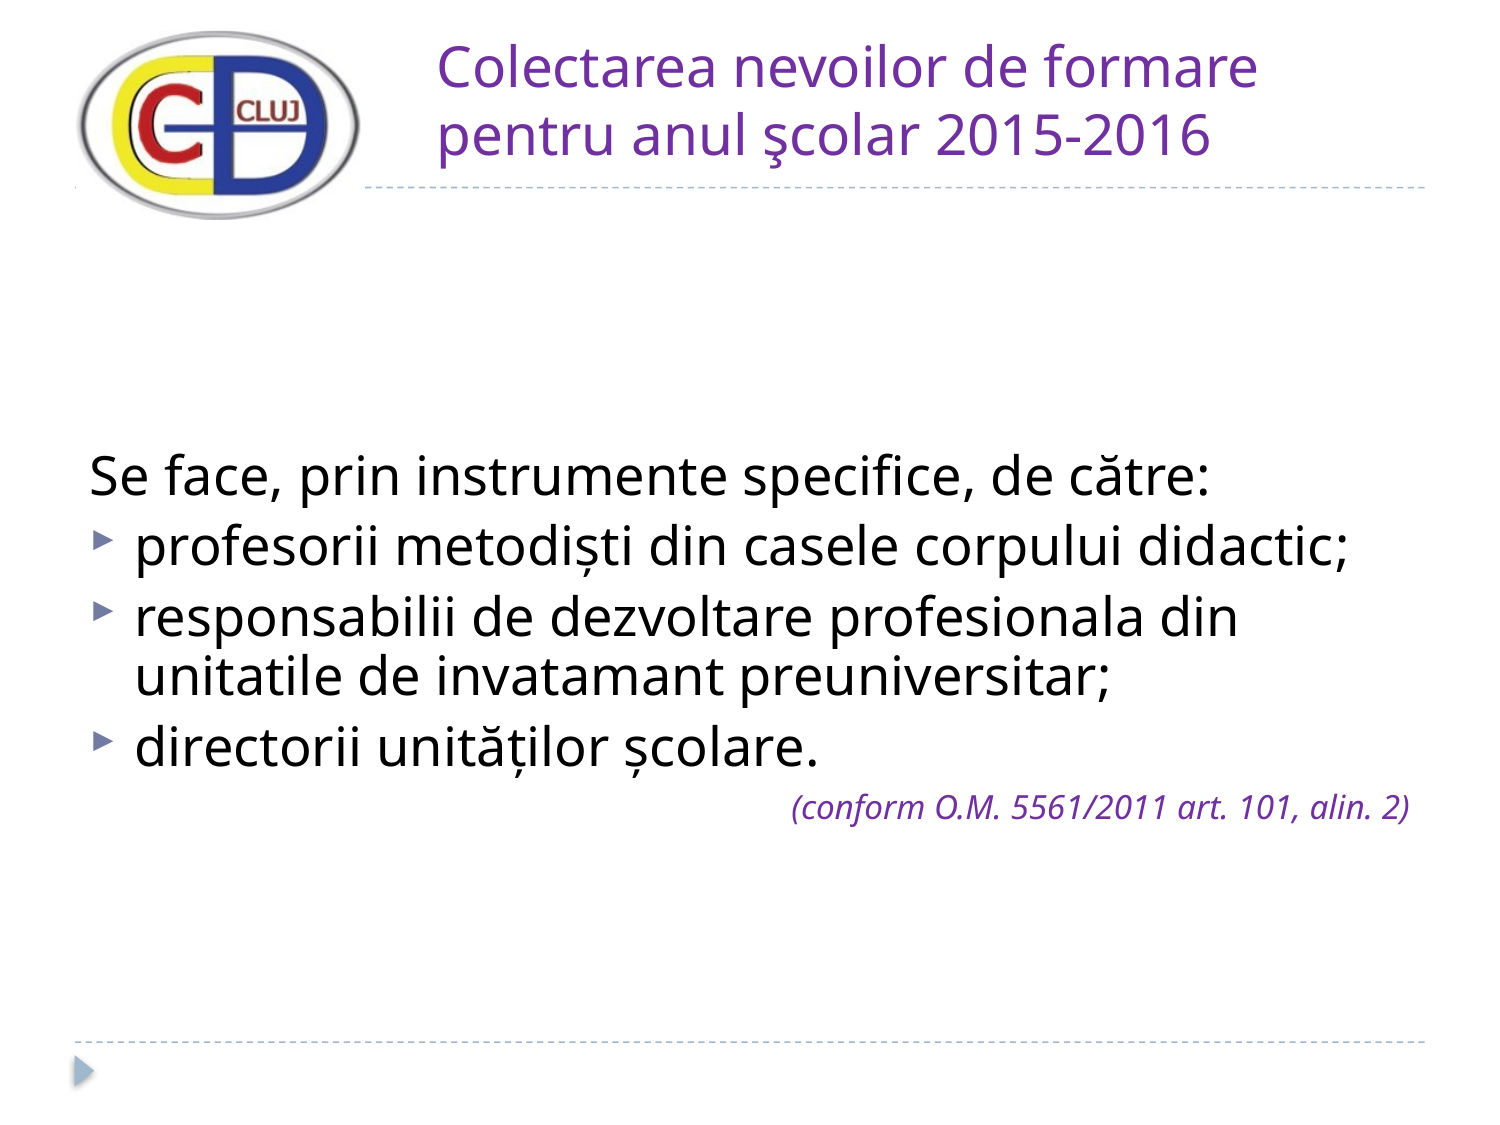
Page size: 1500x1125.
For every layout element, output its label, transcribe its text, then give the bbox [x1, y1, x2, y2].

picture [76, 30, 361, 220]
list Se face, prin instrumente specifice, de către: profesorii metodişti din casele corpului didactic; responsabilii de dezvoltare profesionala din unitatile de invatamant preuniversitar; directorii unităţilor şcolare. (conform O.M. 5561/2011 art. 101, alin. 2) [75, 363, 1425, 1010]
title Colectarea nevoilor de formare pentru anul şcolar 2015-2016 [421, 23, 1425, 174]
